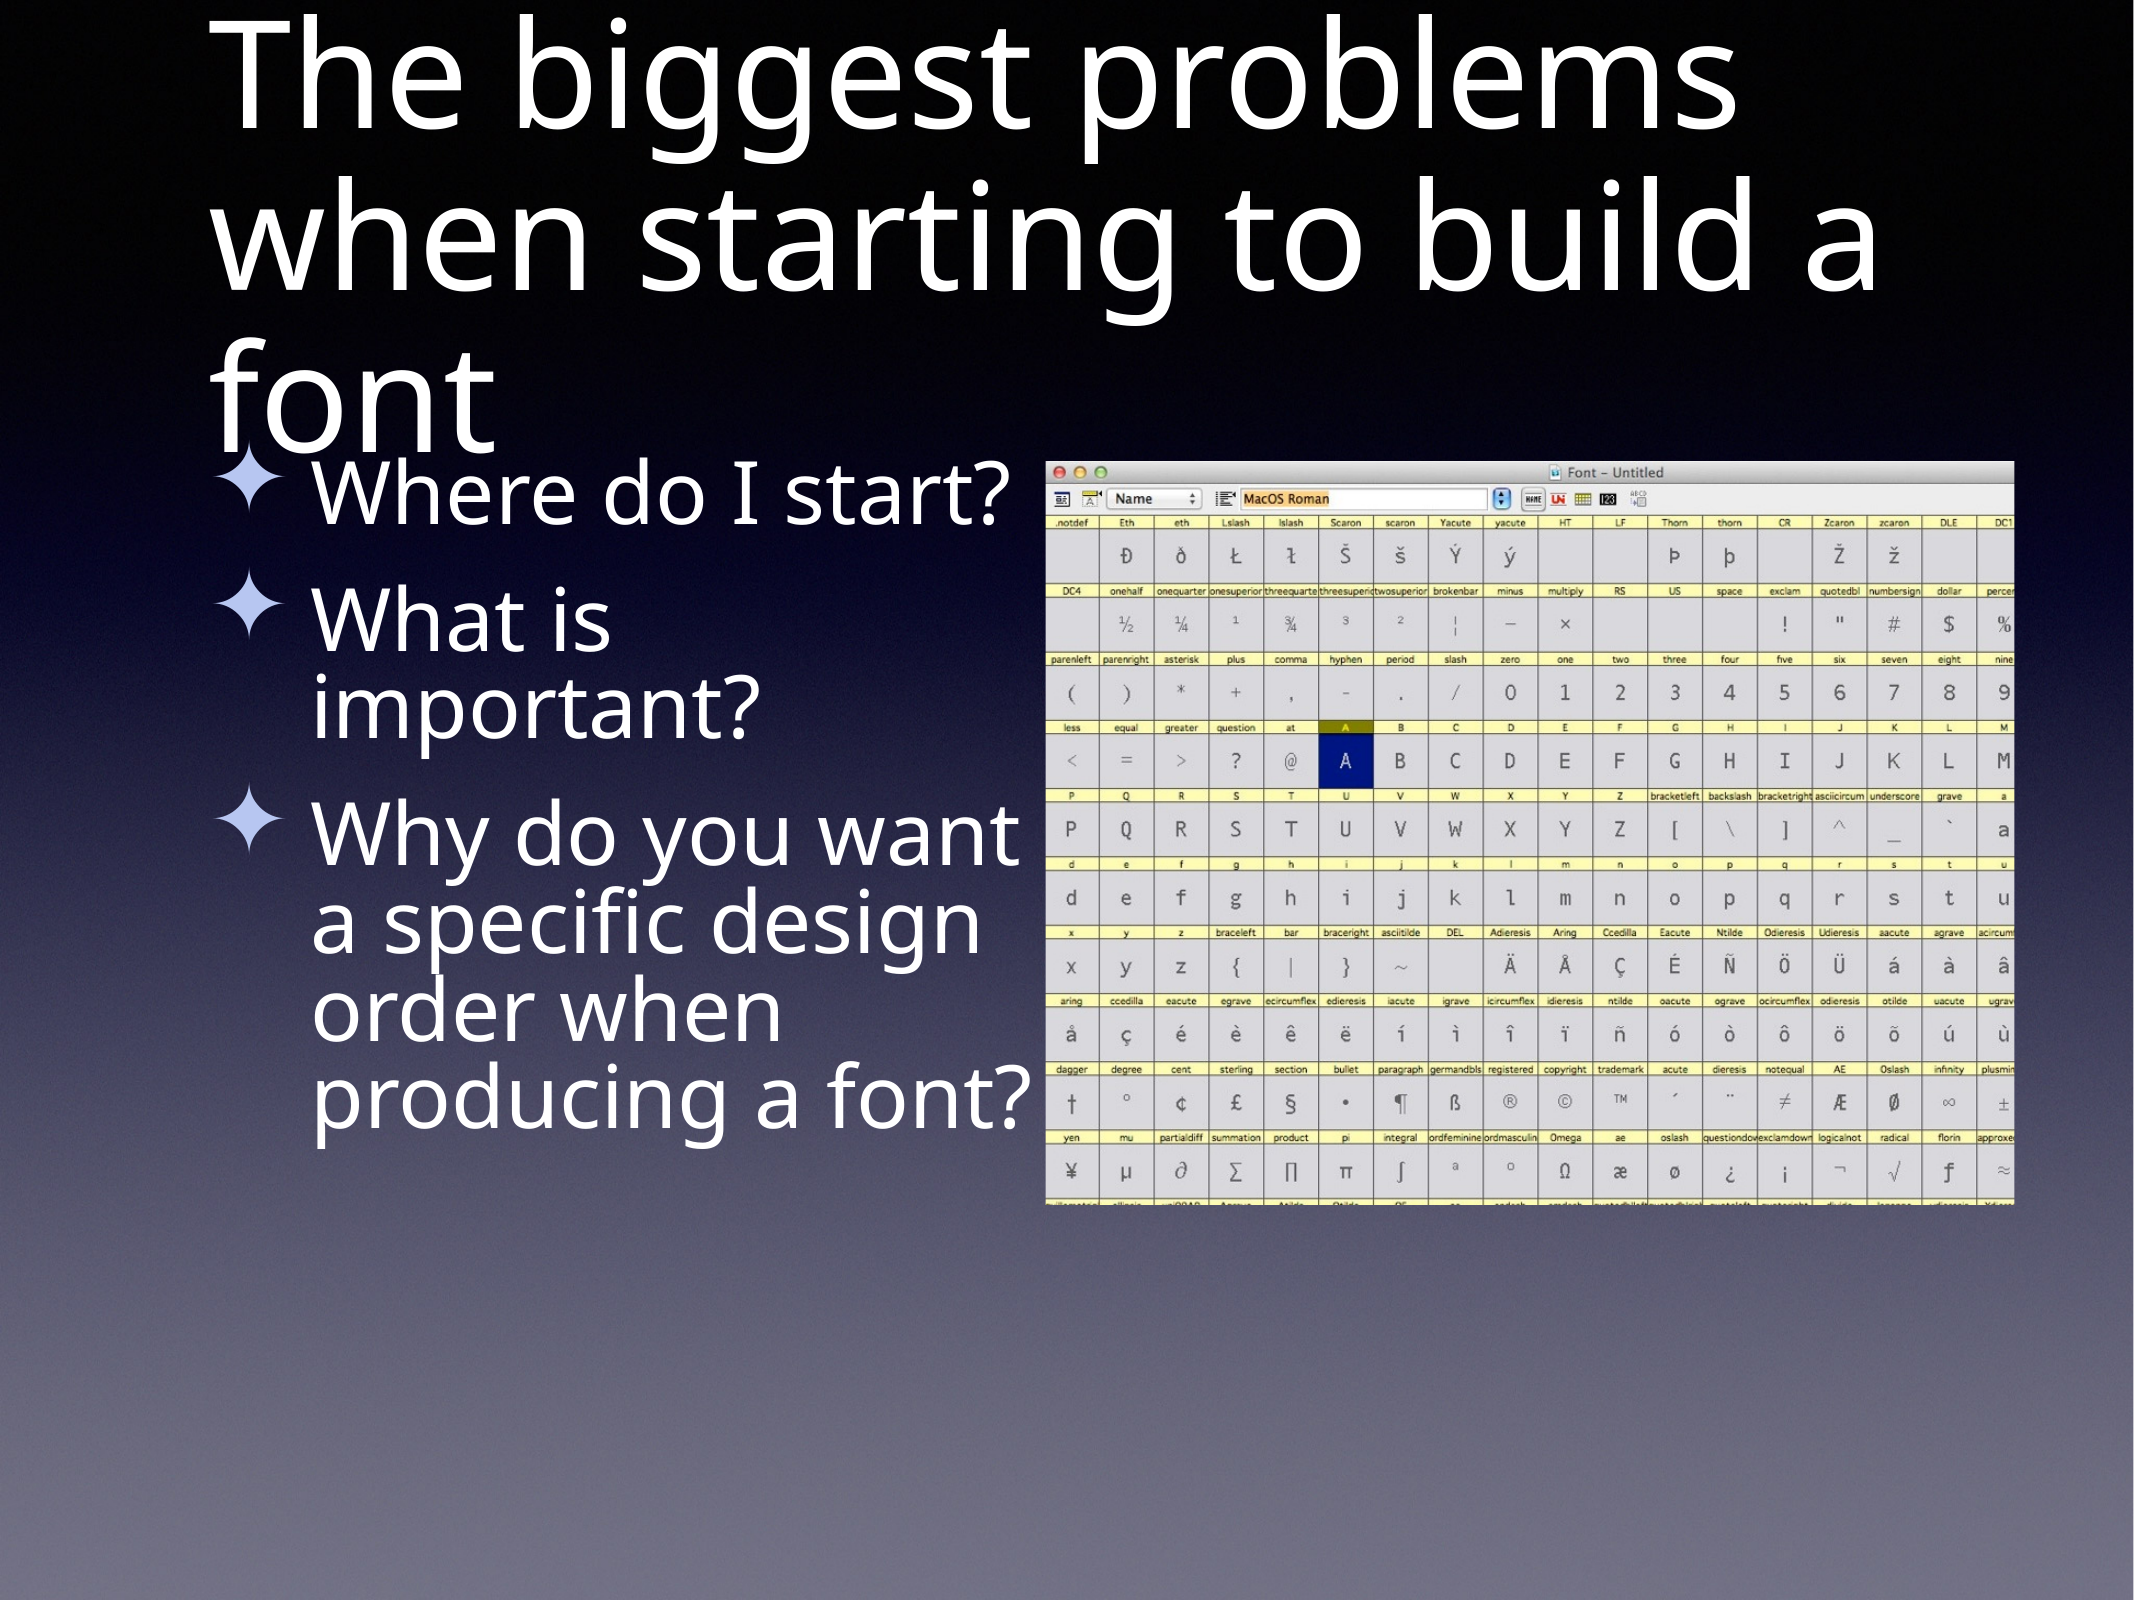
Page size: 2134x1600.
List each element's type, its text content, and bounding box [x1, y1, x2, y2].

picture [0, 0, 2134, 1600]
list Where do I start? What is important? Why do you want a specific design order when producing a font? [207, 453, 1036, 1393]
title The biggest problems when starting to build a font [207, 41, 1926, 443]
